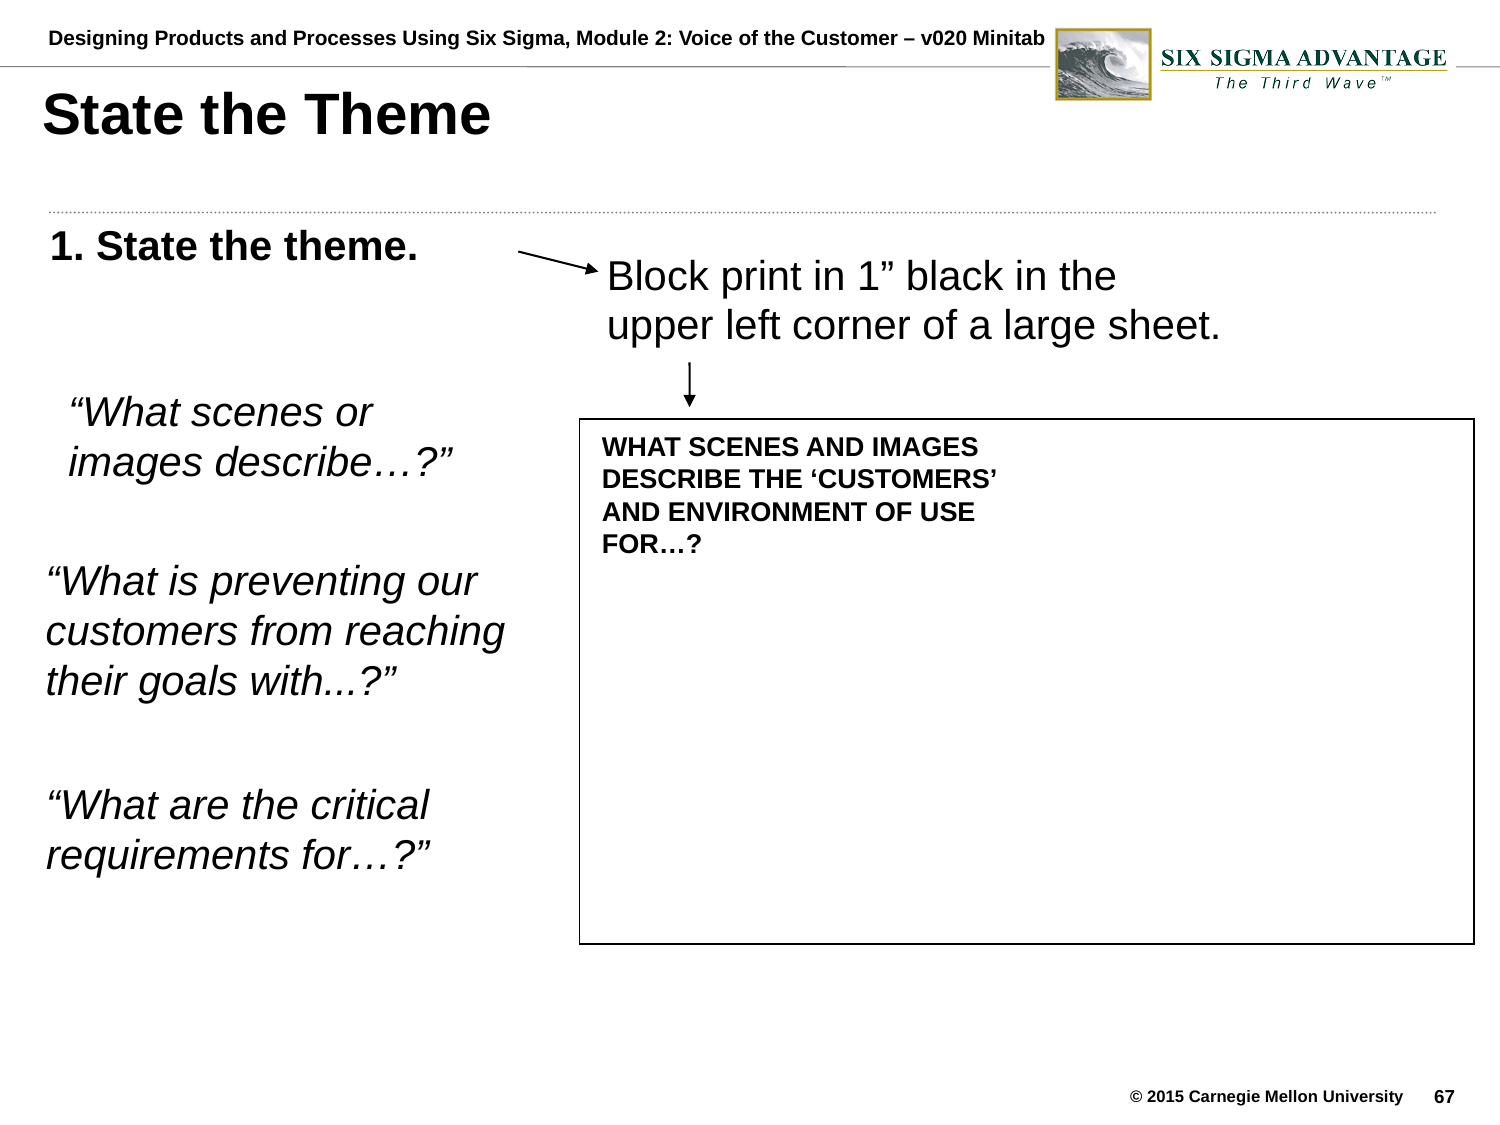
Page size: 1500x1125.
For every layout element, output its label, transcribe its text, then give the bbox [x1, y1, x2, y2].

text_box [518, 251, 599, 275]
title State the Theme [42, 89, 1438, 146]
text_box “What is preventing our customers from reaching their goals with...?” [30, 546, 565, 711]
text_box [579, 418, 1475, 945]
text_box “What are the critical requirements for…?” [31, 770, 566, 886]
picture [1049, 24, 1456, 104]
text_box “What scenes or images describe…?” [53, 377, 514, 493]
text_box 1. State the theme. [35, 211, 601, 276]
text_box [683, 362, 696, 408]
text_box WHAT SCENES AND IMAGES DESCRIBE THE ‘CUSTOMERS’ AND ENVIRONMENT OF USE FOR…? [587, 421, 1086, 567]
text_box Block print in 1” black in the upper left corner of a large sheet. [592, 240, 1248, 356]
